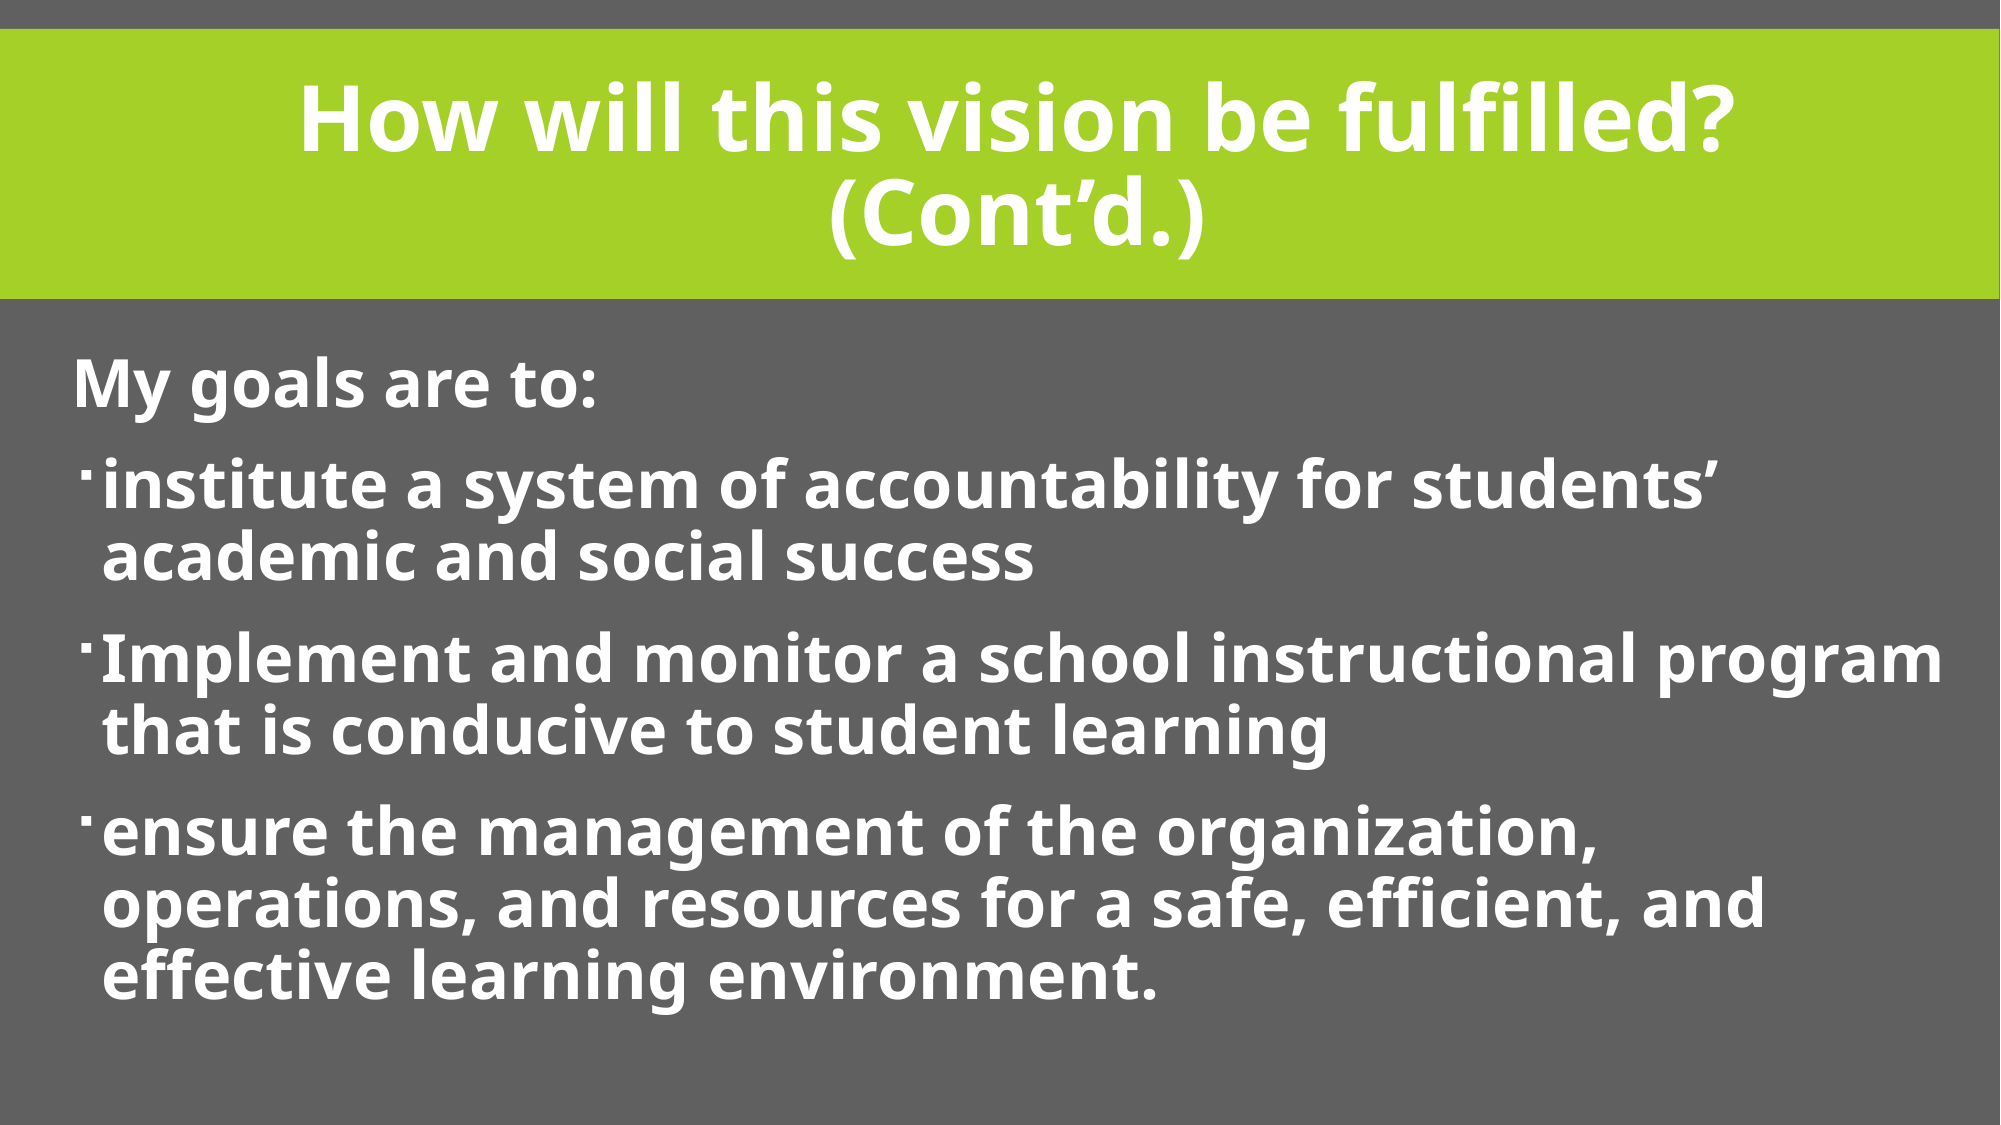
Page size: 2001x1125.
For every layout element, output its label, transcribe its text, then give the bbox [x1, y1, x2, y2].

title How will this vision be fulfilled? (Cont’d.) [197, 46, 1837, 258]
list My goals are to: institute a system of accountability for students’ academic and social success Implement and monitor a school instructional program that is conducive to student learning ensure the management of the organization, operations, and resources for a safe, efficient, and effective learning environment. [55, 258, 1971, 1125]
